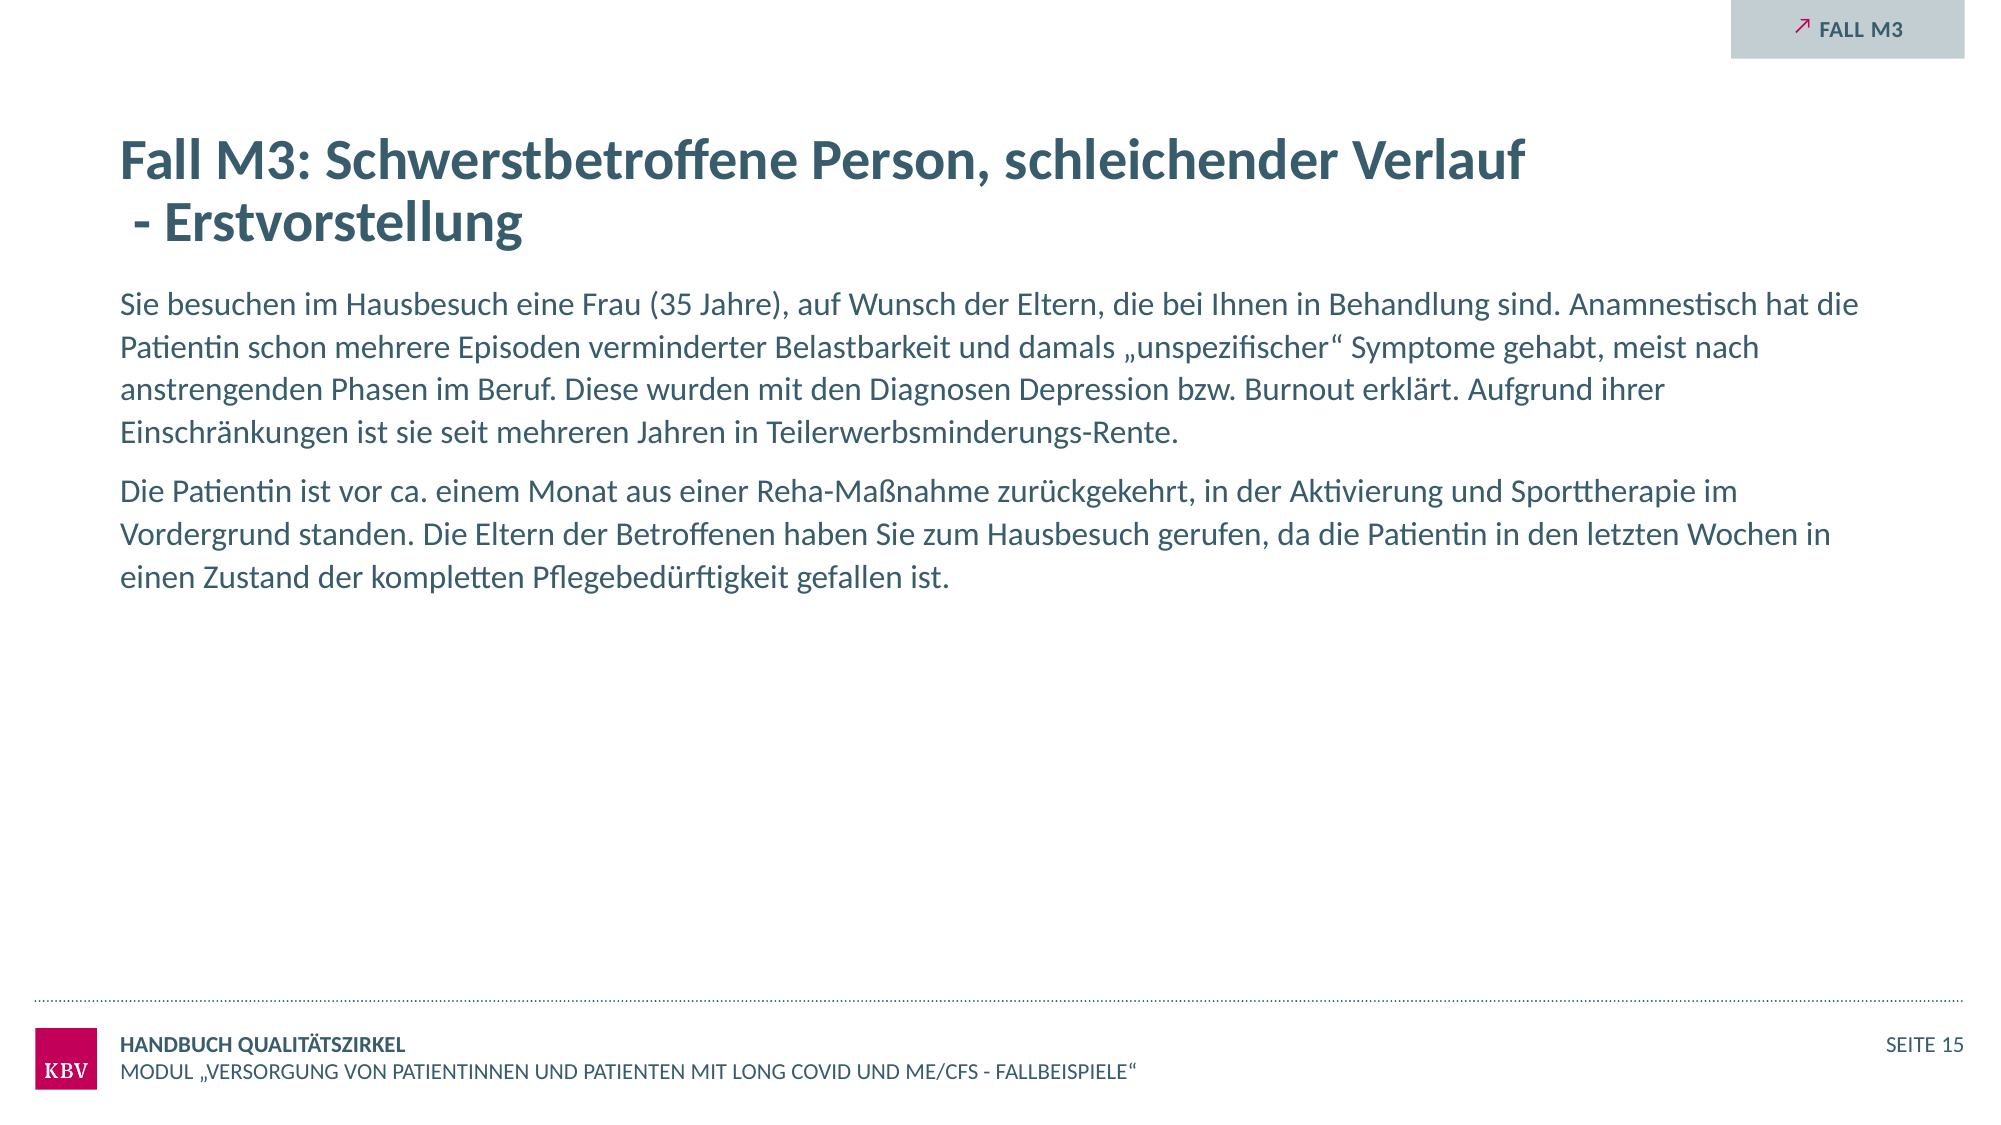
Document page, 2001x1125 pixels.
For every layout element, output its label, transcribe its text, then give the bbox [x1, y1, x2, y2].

list Fall M3 [1731, 0, 1965, 59]
list Sie besuchen im Hausbesuch eine Frau (35 Jahre), auf Wunsch der Eltern, die bei Ihnen in Behandlung sind. Anamnestisch hat die Patientin schon mehrere Episoden verminderter Belastbarkeit und damals „unspezifischer“ Symptome gehabt, meist nach anstrengenden Phasen im Beruf. Diese wurden mit den Diagnosen Depression bzw. Burnout erklärt. Aufgrund ihrer Einschränkungen ist sie seit mehreren Jahren in Teilerwerbsminderungs-Rente. Die Patientin ist vor ca. einem Monat aus einer Reha-Maßnahme zurückgekehrt, in der Aktivierung und Sporttherapie im Vordergrund standen. Die Eltern der Betroffenen haben Sie zum Hausbesuch gerufen, da die Patientin in den letzten Wochen in einen Zustand der kompletten Pflegebedürftigkeit gefallen ist. [120, 279, 1880, 977]
footer Handbuch Qualitätszirkel [120, 1030, 1668, 1057]
slide_number Modul „Versorgung von Patientinnen und Patienten mit Long COVID und ME/CFS - Fallbeispiele“ [120, 1057, 1668, 1084]
slide_number Seite 15 [1787, 1030, 1965, 1057]
title Fall M3: Schwerstbetroffene Person, schleichender Verlauf - Erstvorstellung [120, 129, 1880, 201]
